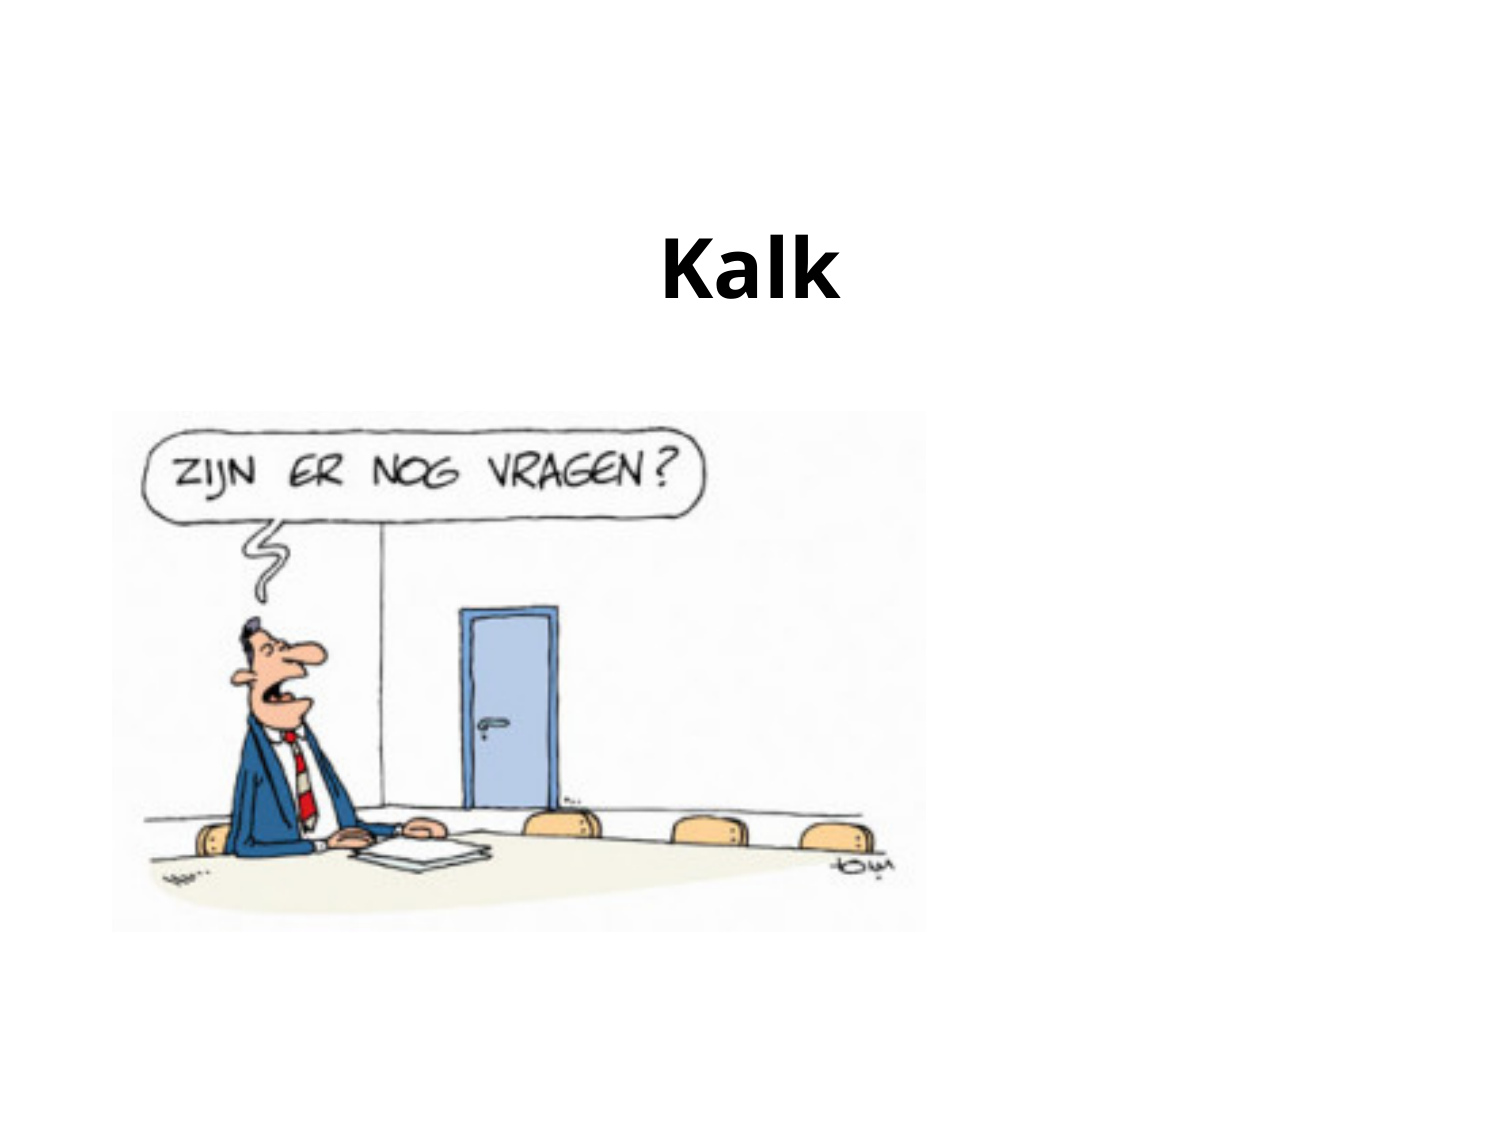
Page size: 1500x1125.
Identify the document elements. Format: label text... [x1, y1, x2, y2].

picture [112, 411, 926, 932]
title Kalk [283, 184, 1217, 347]
list Nog vragen? [112, 412, 1388, 992]
